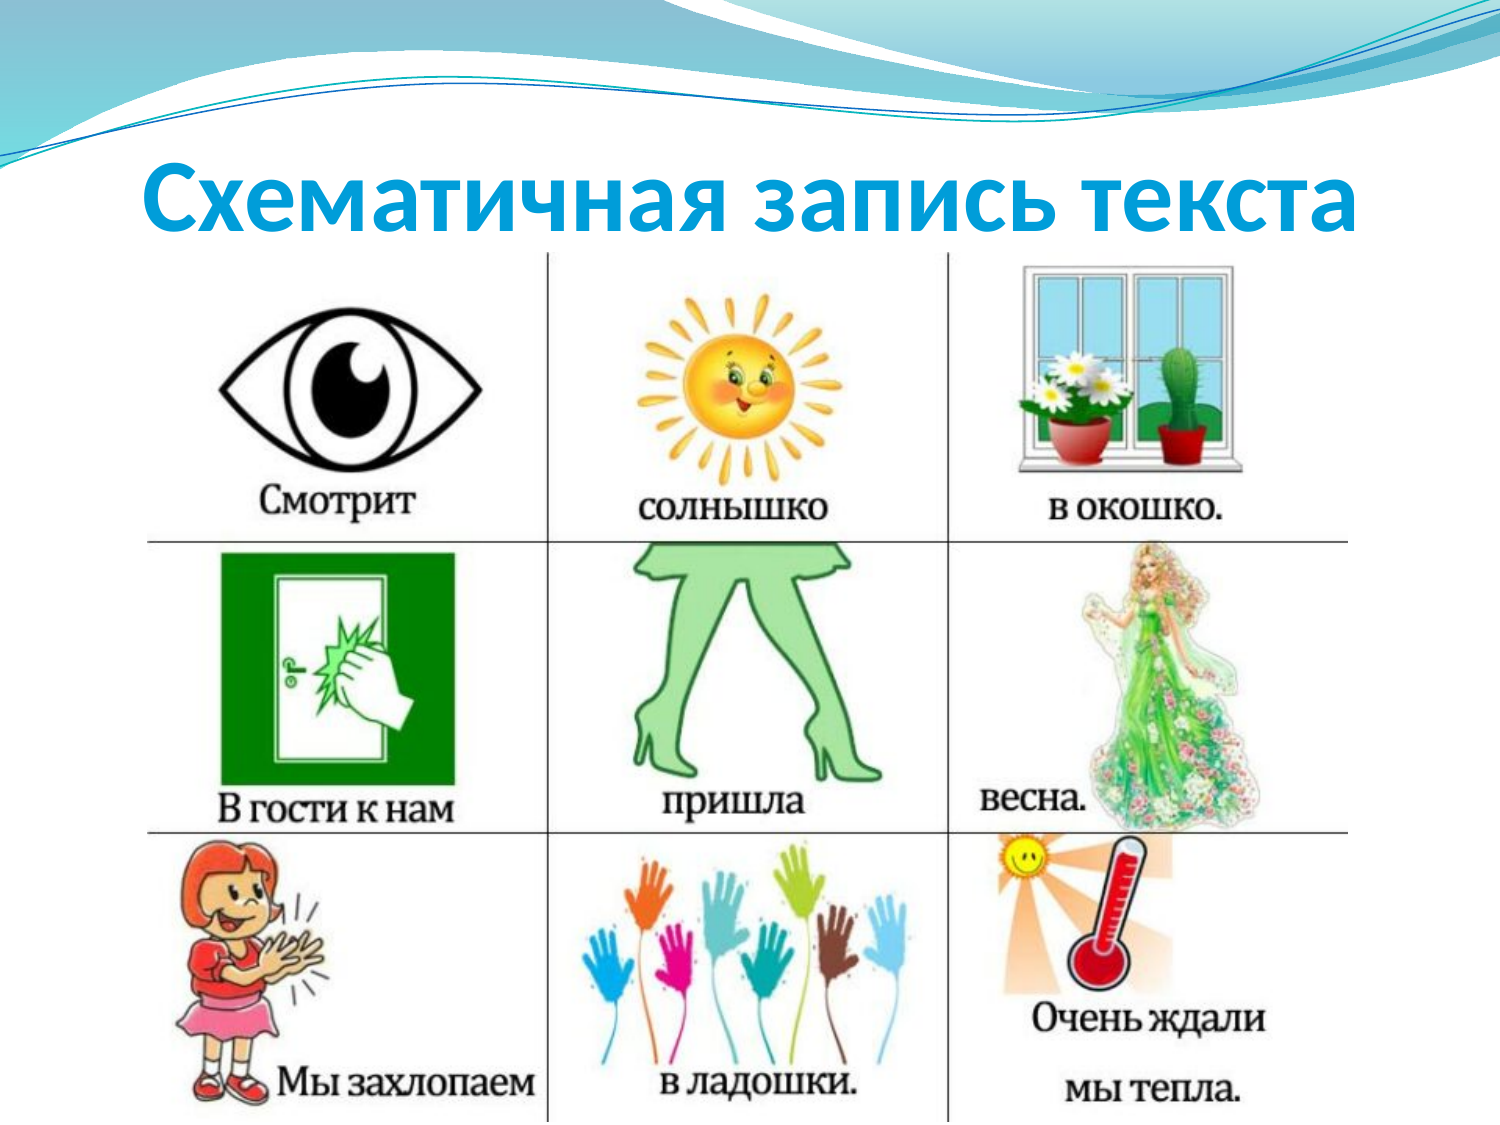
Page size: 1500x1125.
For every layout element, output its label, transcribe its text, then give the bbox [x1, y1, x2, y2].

title Схематичная запись текста [76, 64, 1427, 252]
picture [147, 252, 1348, 1122]
